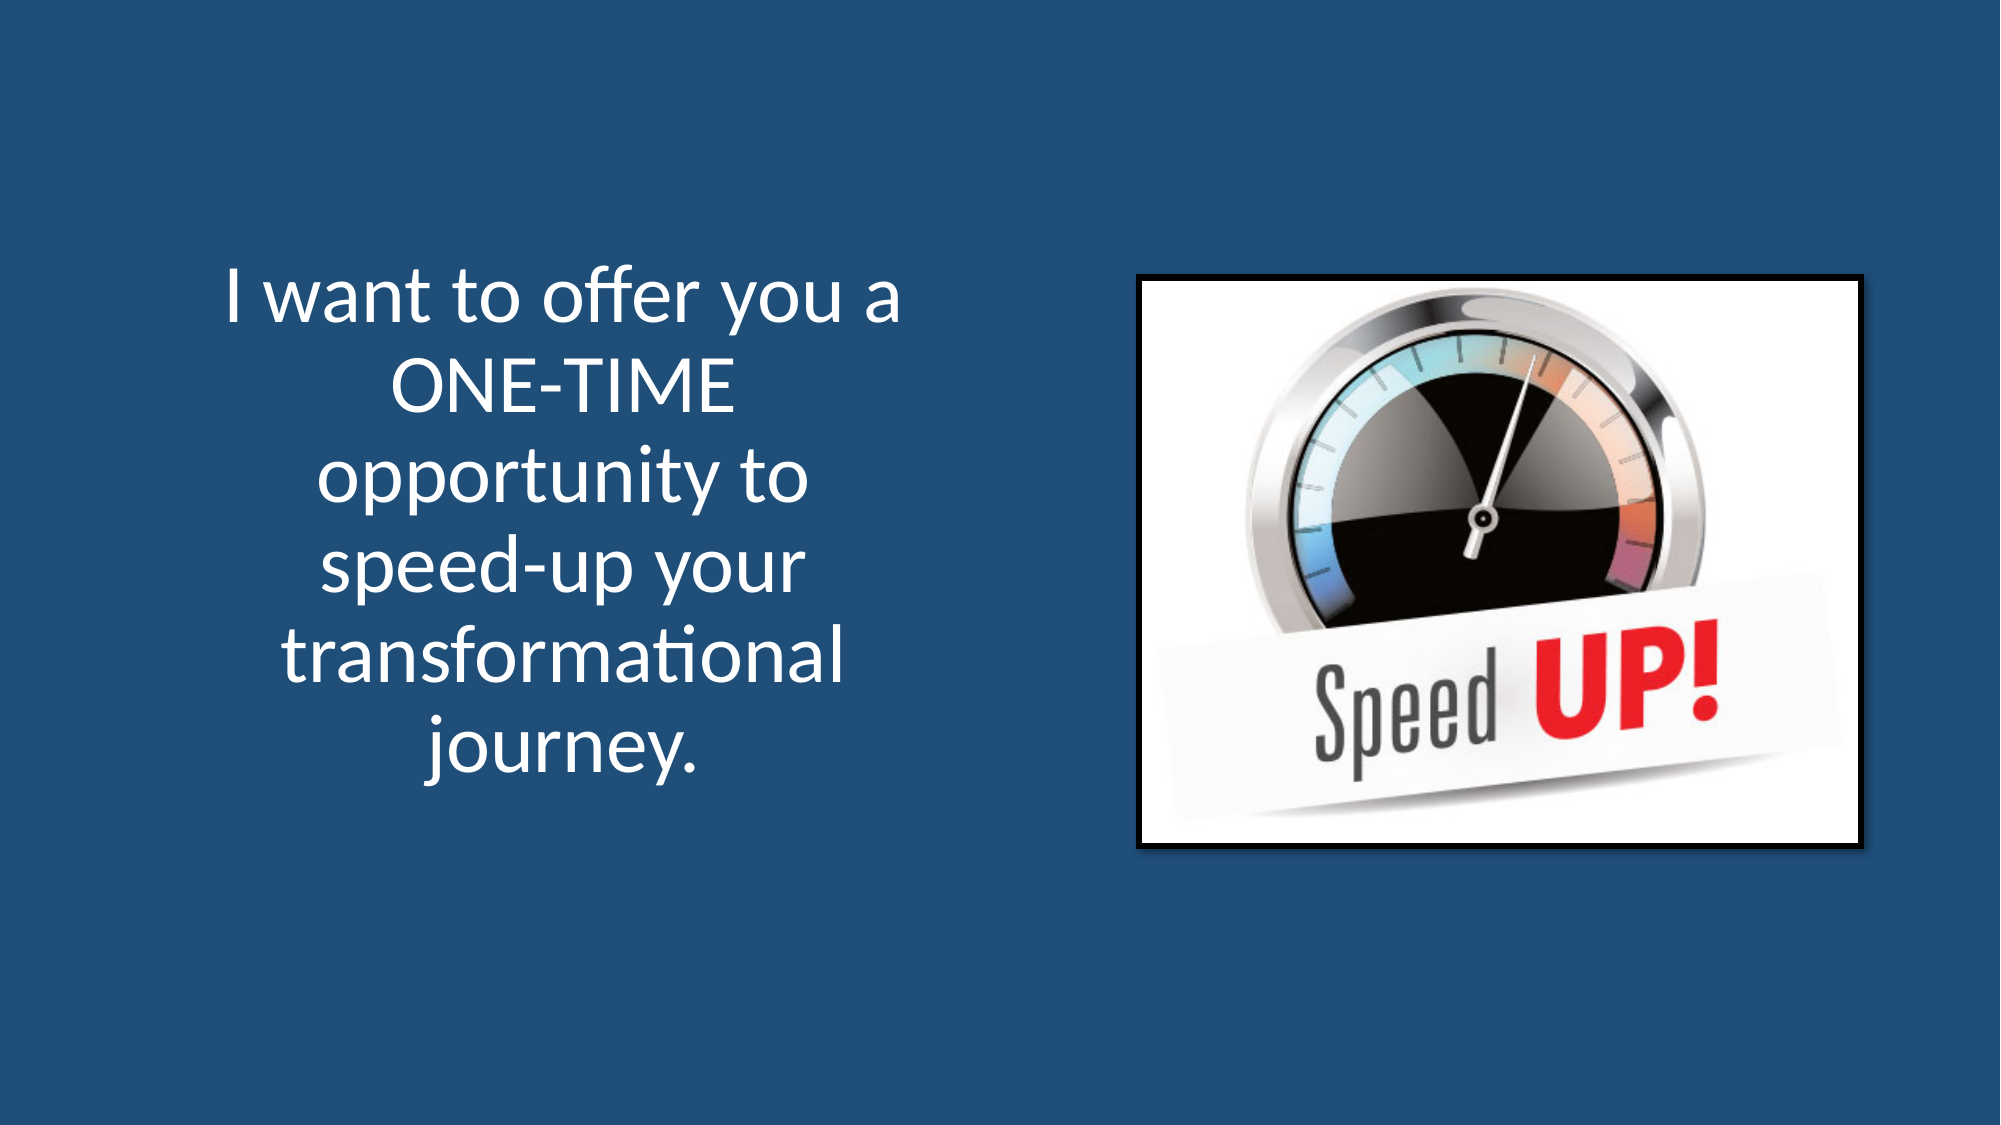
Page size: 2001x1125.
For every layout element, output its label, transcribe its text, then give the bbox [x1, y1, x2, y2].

title I want to offer you a ONE-TIME opportunity to speed-up your transformational journey. [199, 506, 928, 898]
picture [1141, 280, 1858, 844]
